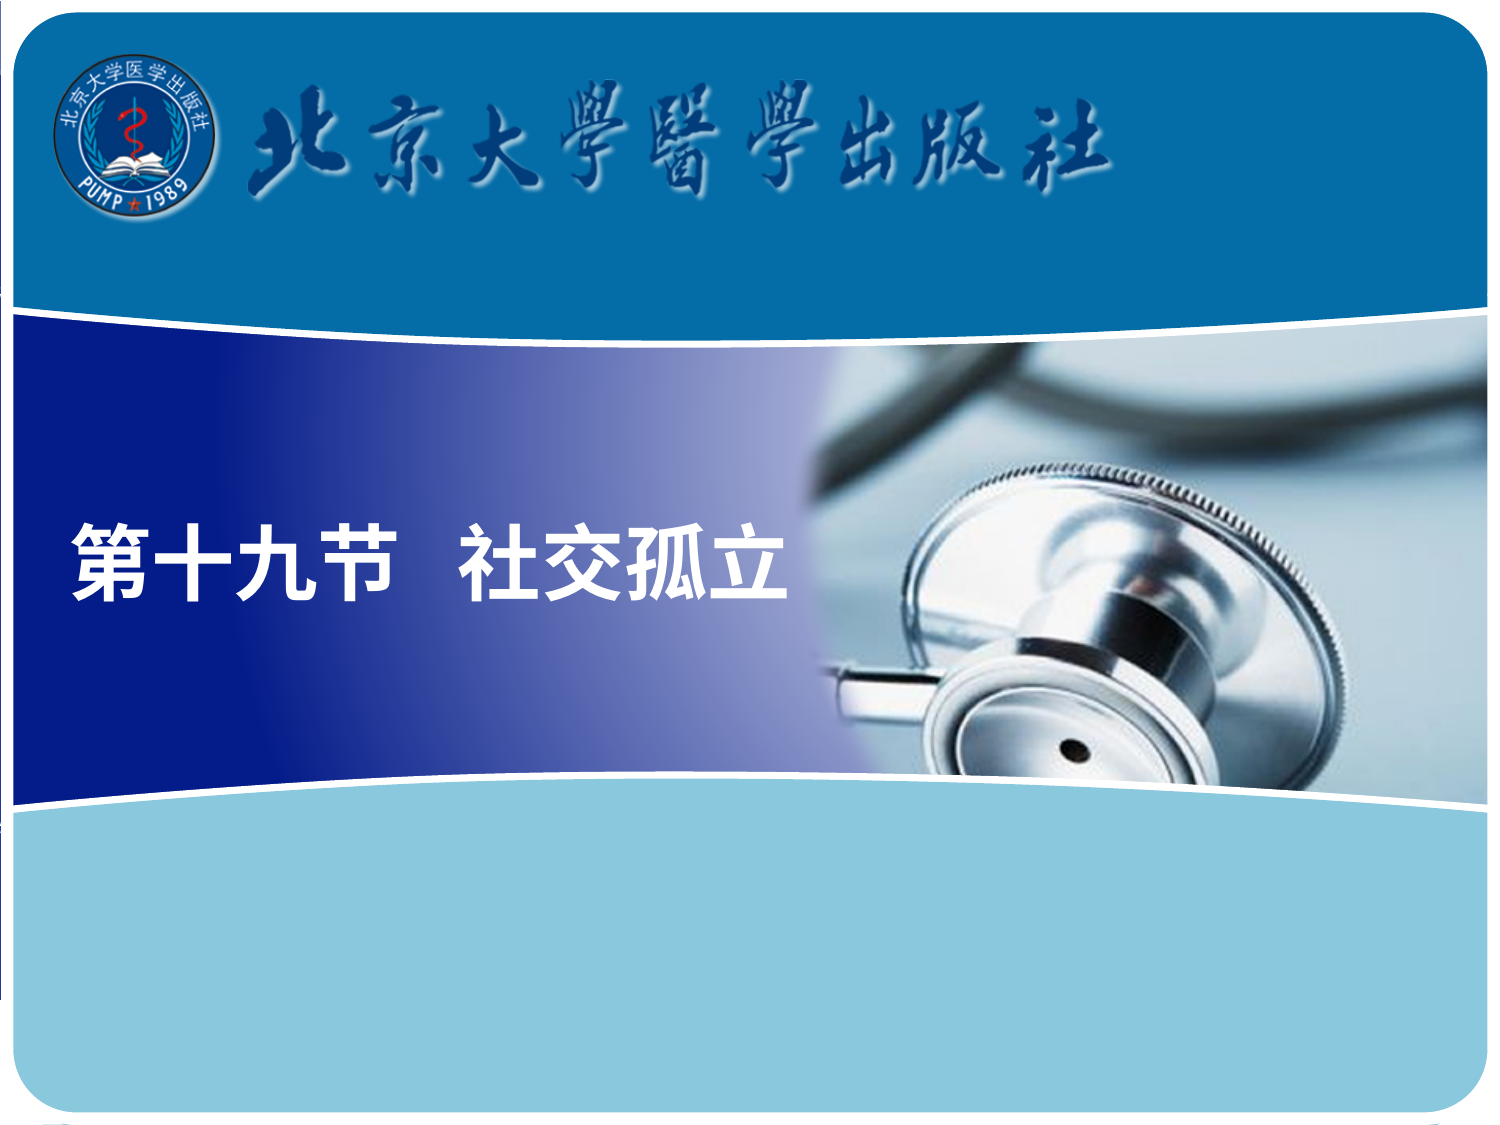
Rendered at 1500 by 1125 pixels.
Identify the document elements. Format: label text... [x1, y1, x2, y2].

picture [14, 315, 1487, 805]
picture [53, 54, 1117, 225]
title 第十九节 社交孤立 [52, 373, 904, 749]
